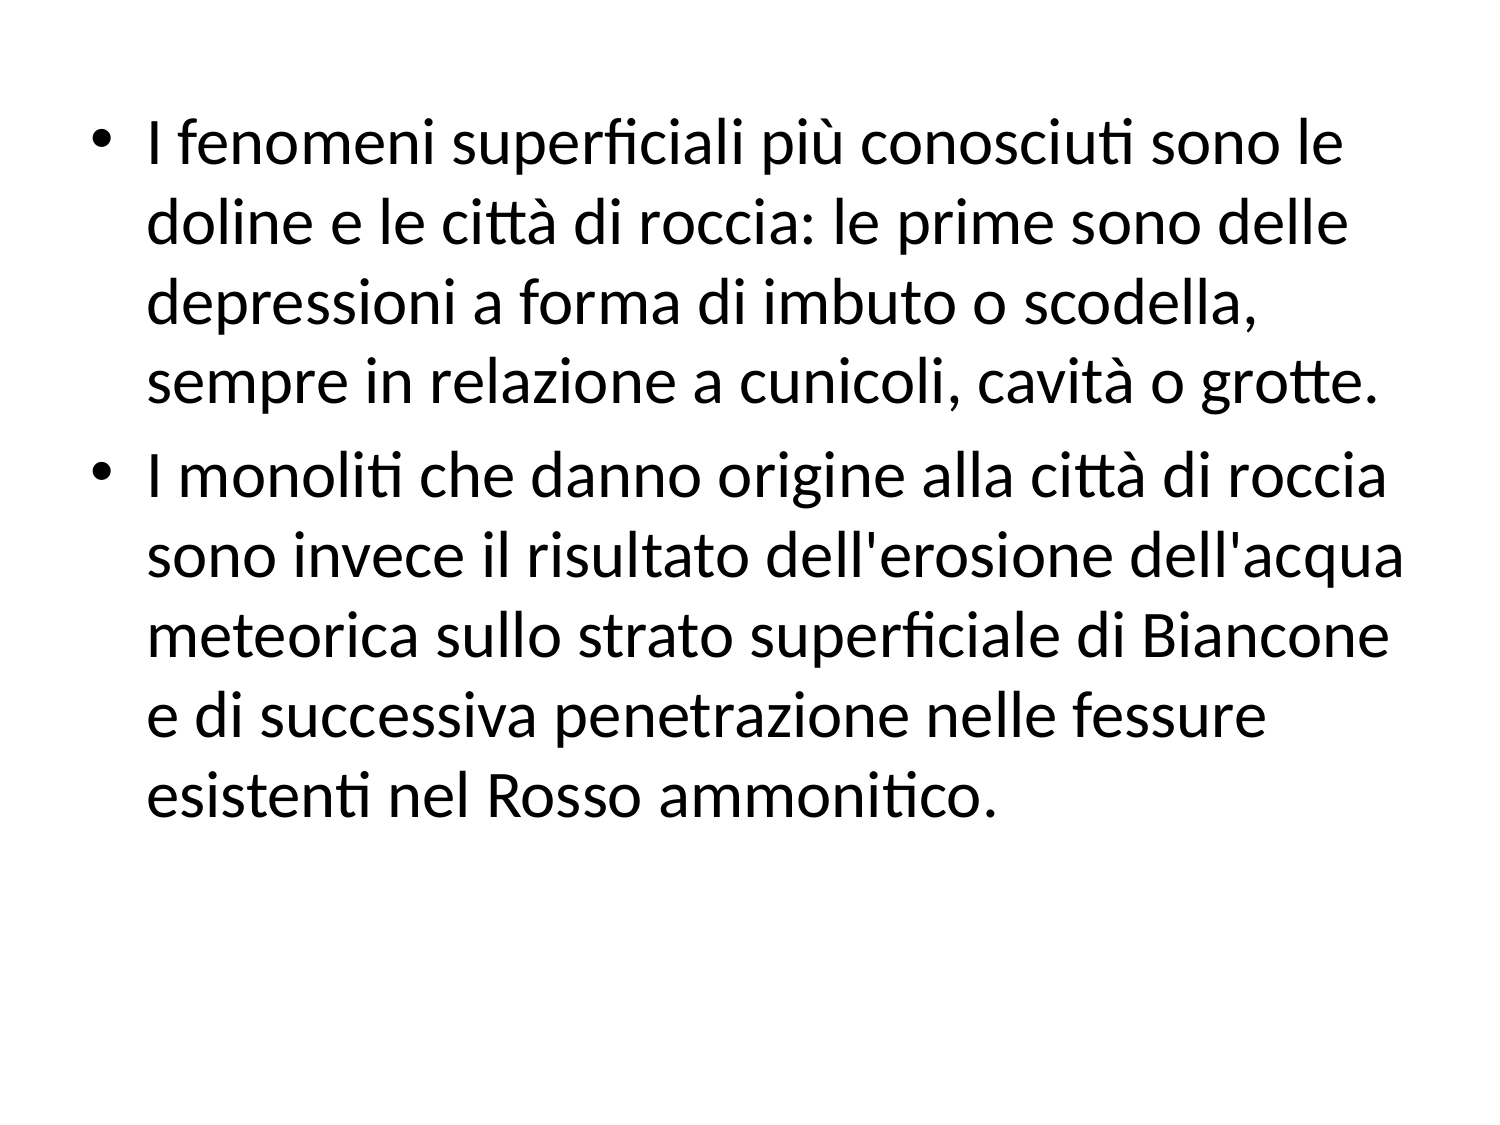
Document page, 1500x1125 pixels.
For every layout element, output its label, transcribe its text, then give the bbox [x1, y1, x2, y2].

list I fenomeni superficiali più conosciuti sono le doline e le città di roccia: le prime sono delle depressioni a forma di imbuto o scodella, sempre in relazione a cunicoli, cavità o grotte. I monoliti che danno origine alla città di roccia sono invece il risultato dell'erosione dell'acqua meteorica sullo strato superficiale di Biancone e di successiva penetrazione nelle fessure esistenti nel Rosso ammonitico. [75, 90, 1425, 1005]
